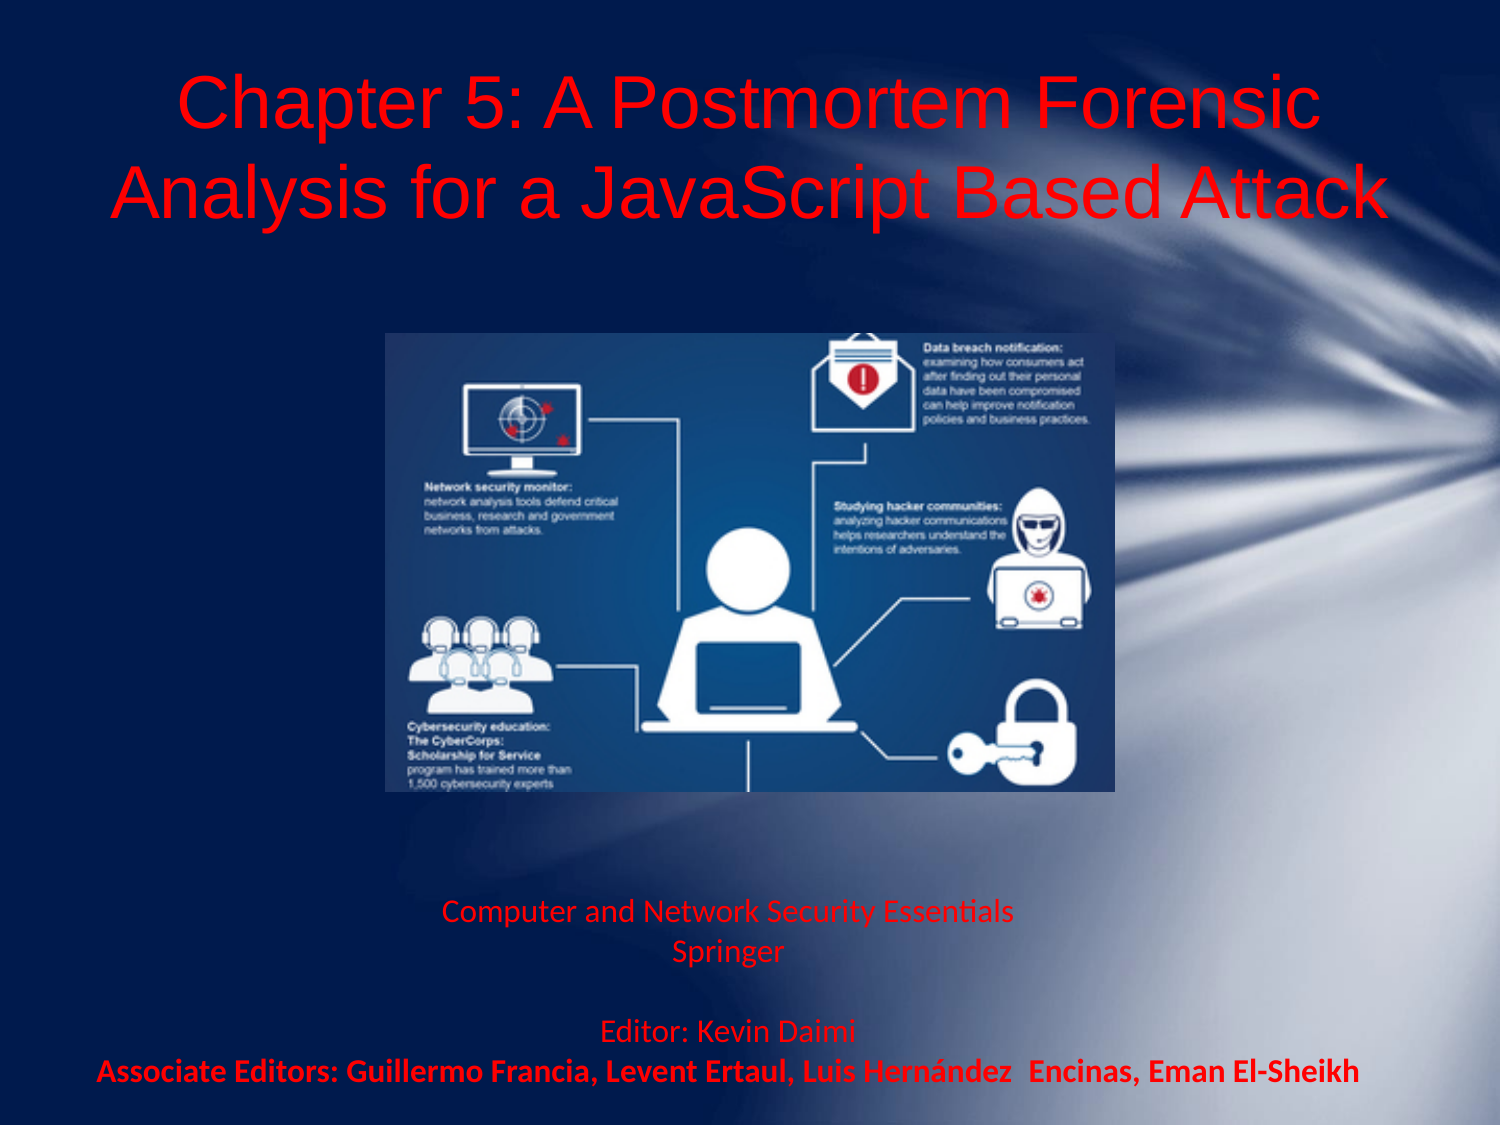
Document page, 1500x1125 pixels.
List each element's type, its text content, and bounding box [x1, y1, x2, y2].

picture [0, 0, 1500, 1125]
title Chapter 5: A Postmortem Forensic Analysis for a JavaScript Based Attack [44, 53, 1456, 327]
footer Computer and Network Security Essentials Springer Editor: Kevin Daimi Associate Editors: Guillermo Francia, Levent Ertaul, Luis Hernández Encinas, Eman El-Sheikh [44, 889, 1413, 1097]
